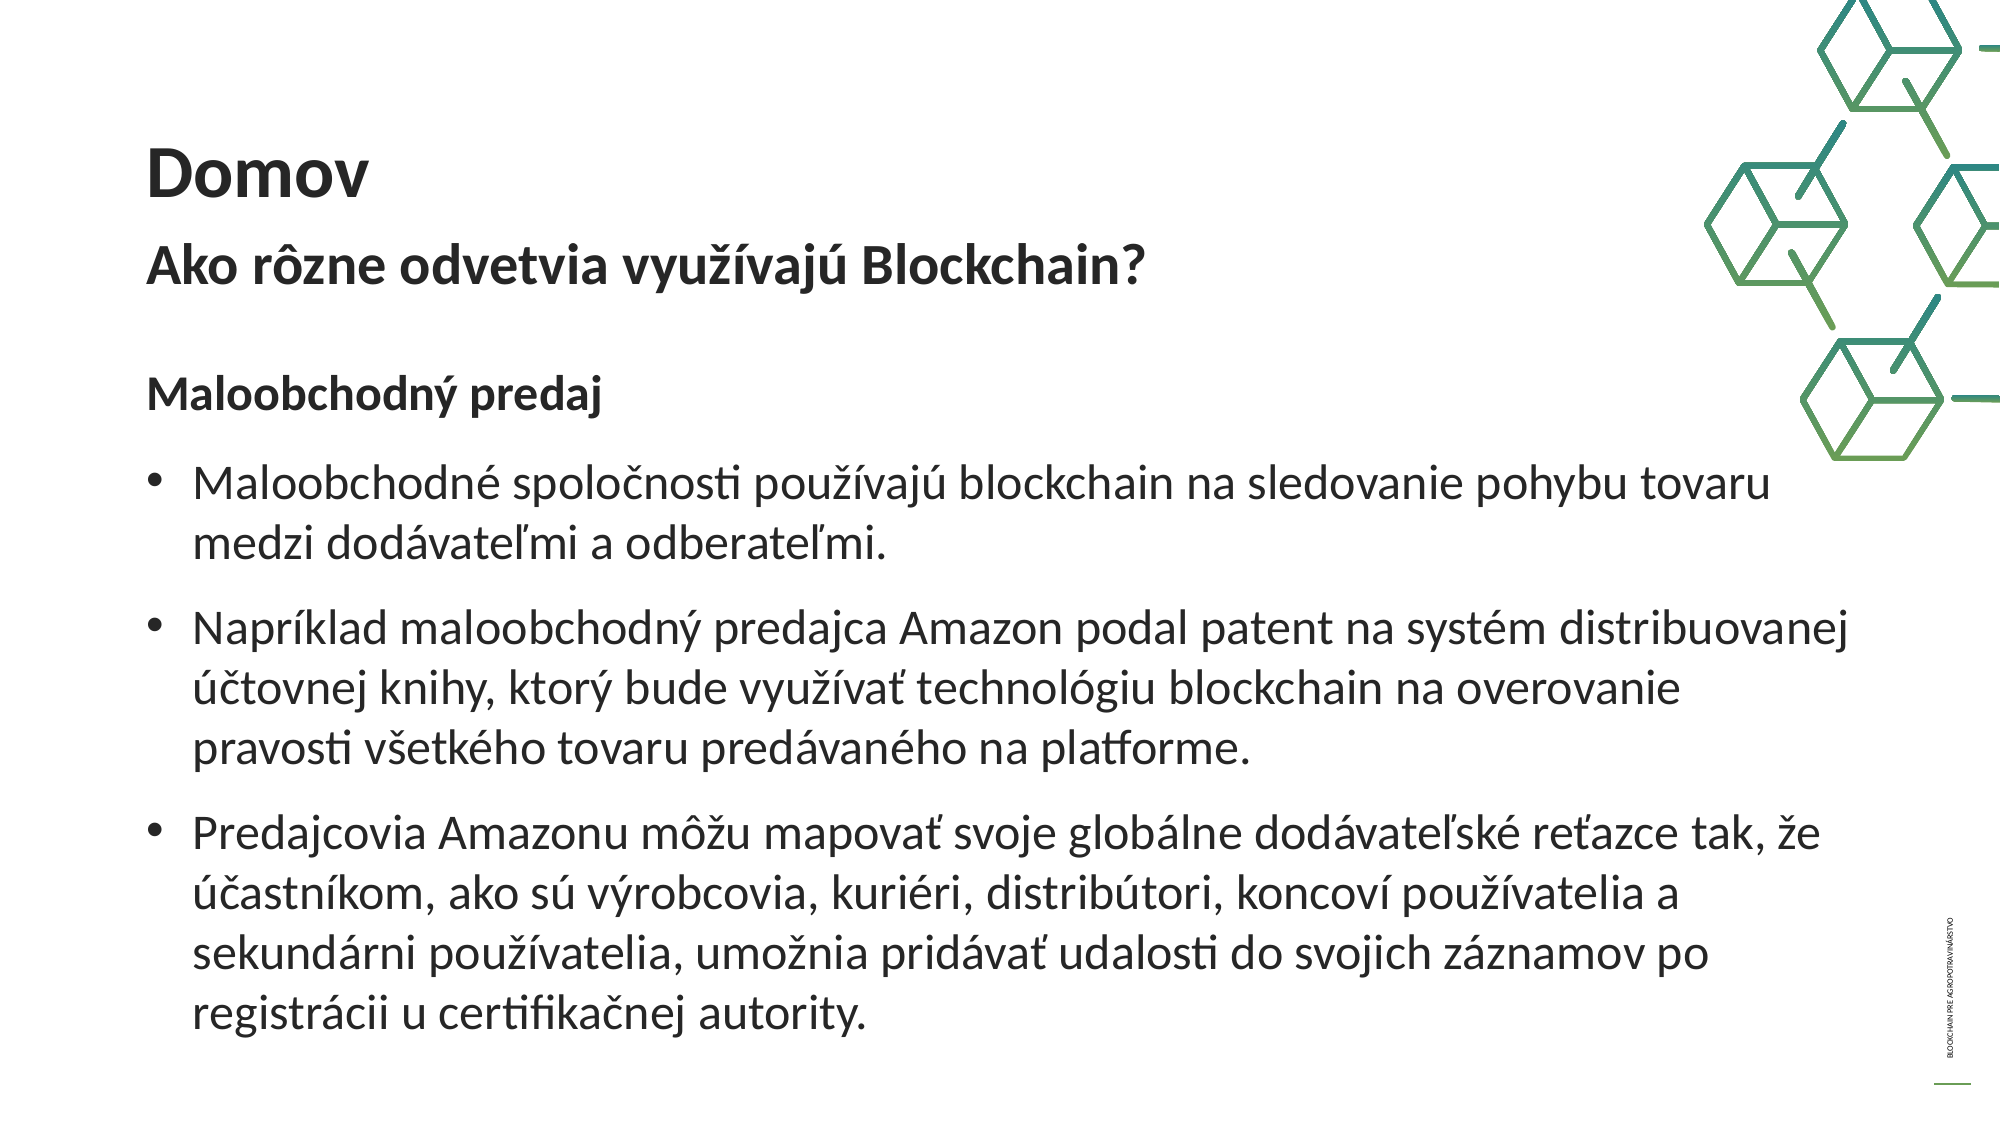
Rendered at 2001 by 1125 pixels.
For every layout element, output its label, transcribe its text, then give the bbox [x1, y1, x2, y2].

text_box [1703, 0, 2000, 462]
list Domov Ako rôzne odvetvia využívajú Blockchain? [130, 124, 1698, 337]
list Maloobchodný predaj Maloobchodné spoločnosti používajú blockchain na sledovanie pohybu tovaru medzi dodávateľmi a odberateľmi. Napríklad maloobchodný predajca Amazon podal patent na systém distribuovanej účtovnej knihy, ktorý bude využívať technológiu blockchain na overovanie pravosti všetkého tovaru predávaného na platforme. Predajcovia Amazonu môžu mapovať svoje globálne dodávateľské reťazce tak, že účastníkom, ako sú výrobcovia, kuriéri, distribútori, koncoví používatelia a sekundárni používatelia, umožnia pridávať udalosti do svojich záznamov po registrácii u certifikačnej autority. [130, 348, 1869, 1080]
